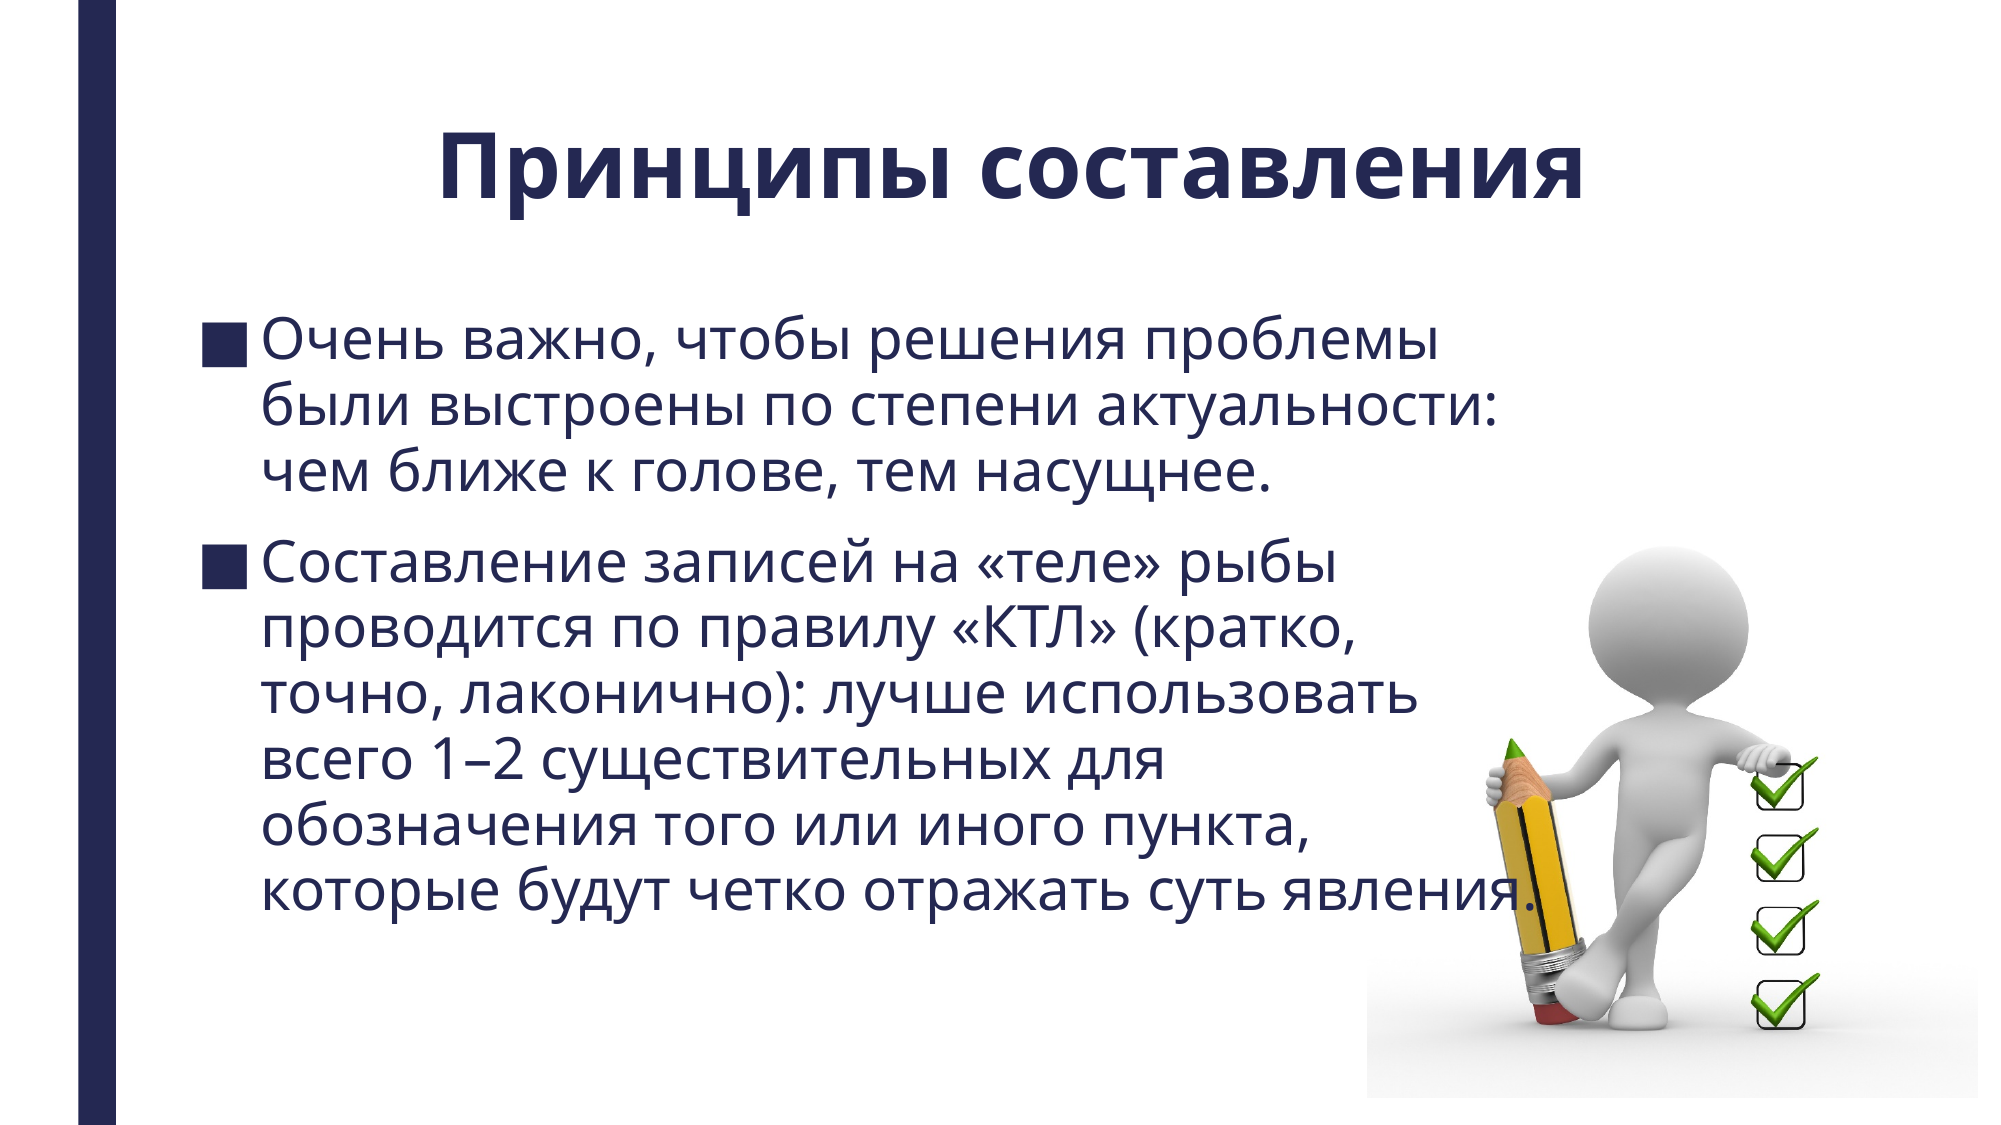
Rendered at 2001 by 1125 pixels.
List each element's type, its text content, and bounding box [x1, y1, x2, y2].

title Принципы составления [225, 112, 1800, 357]
list Очень важно, чтобы решения проблемы были выстроены по степени актуальности: чем ближе к голове, тем насущнее. Составление записей на «теле» рыбы проводится по правилу «КТЛ» (кратко, точно, лаконично): лучше использовать всего 1–2 существительных для обозначения того или иного пункта, которые будут четко отражать суть явления. [182, 299, 1566, 995]
picture [1367, 501, 1978, 1098]
